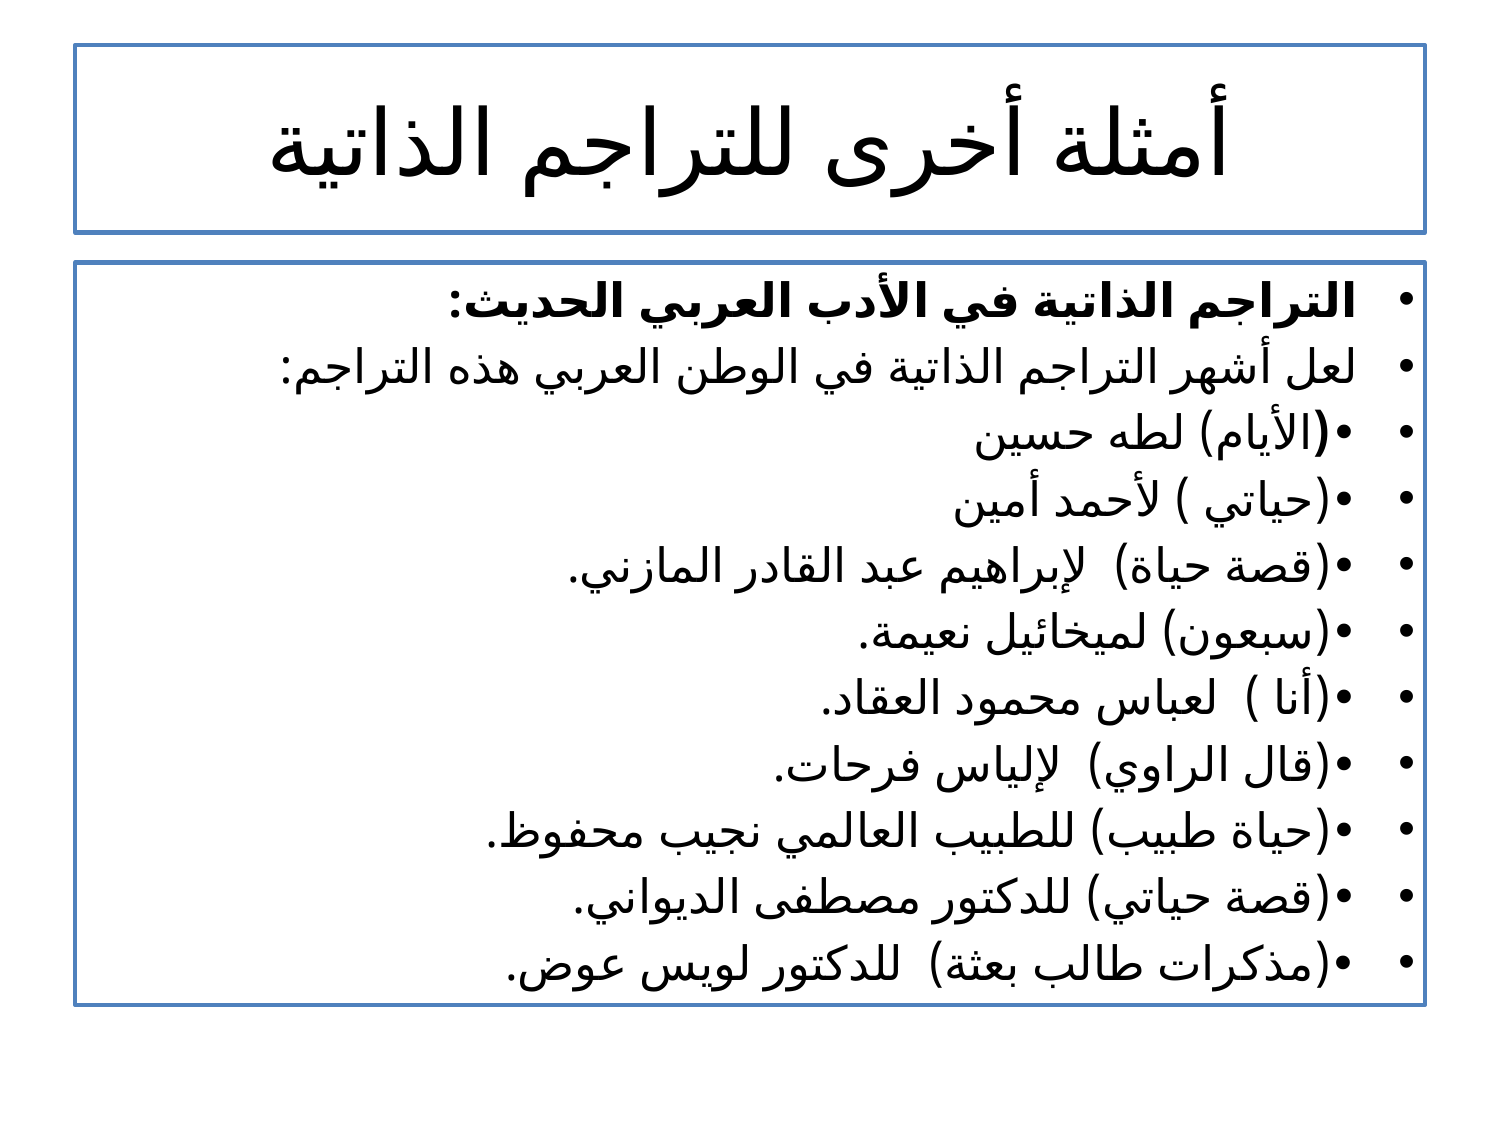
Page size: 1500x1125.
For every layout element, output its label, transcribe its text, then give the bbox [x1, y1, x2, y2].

list التراجم الذاتية في الأدب العربي الحديث: لعل أشهر التراجم الذاتية في الوطن العربي هذه التراجم: •(الأيام) لطه حسين •(حياتي ) لأحمد أمين •(قصة حياة) لإبراهيم عبد القادر المازني. •(سبعون) لميخائيل نعيمة. •(أنا ) لعباس محمود العقاد. •(قال الراوي) لإلياس فرحات. •(حياة طبيب) للطبيب العالمي نجيب محفوظ. •(قصة حياتي) للدكتور مصطفى الديواني. •(مذكرات طالب بعثة) للدكتور لويس عوض. [73, 260, 1427, 1007]
title أمثلة أخرى للتراجم الذاتية [73, 43, 1427, 235]
